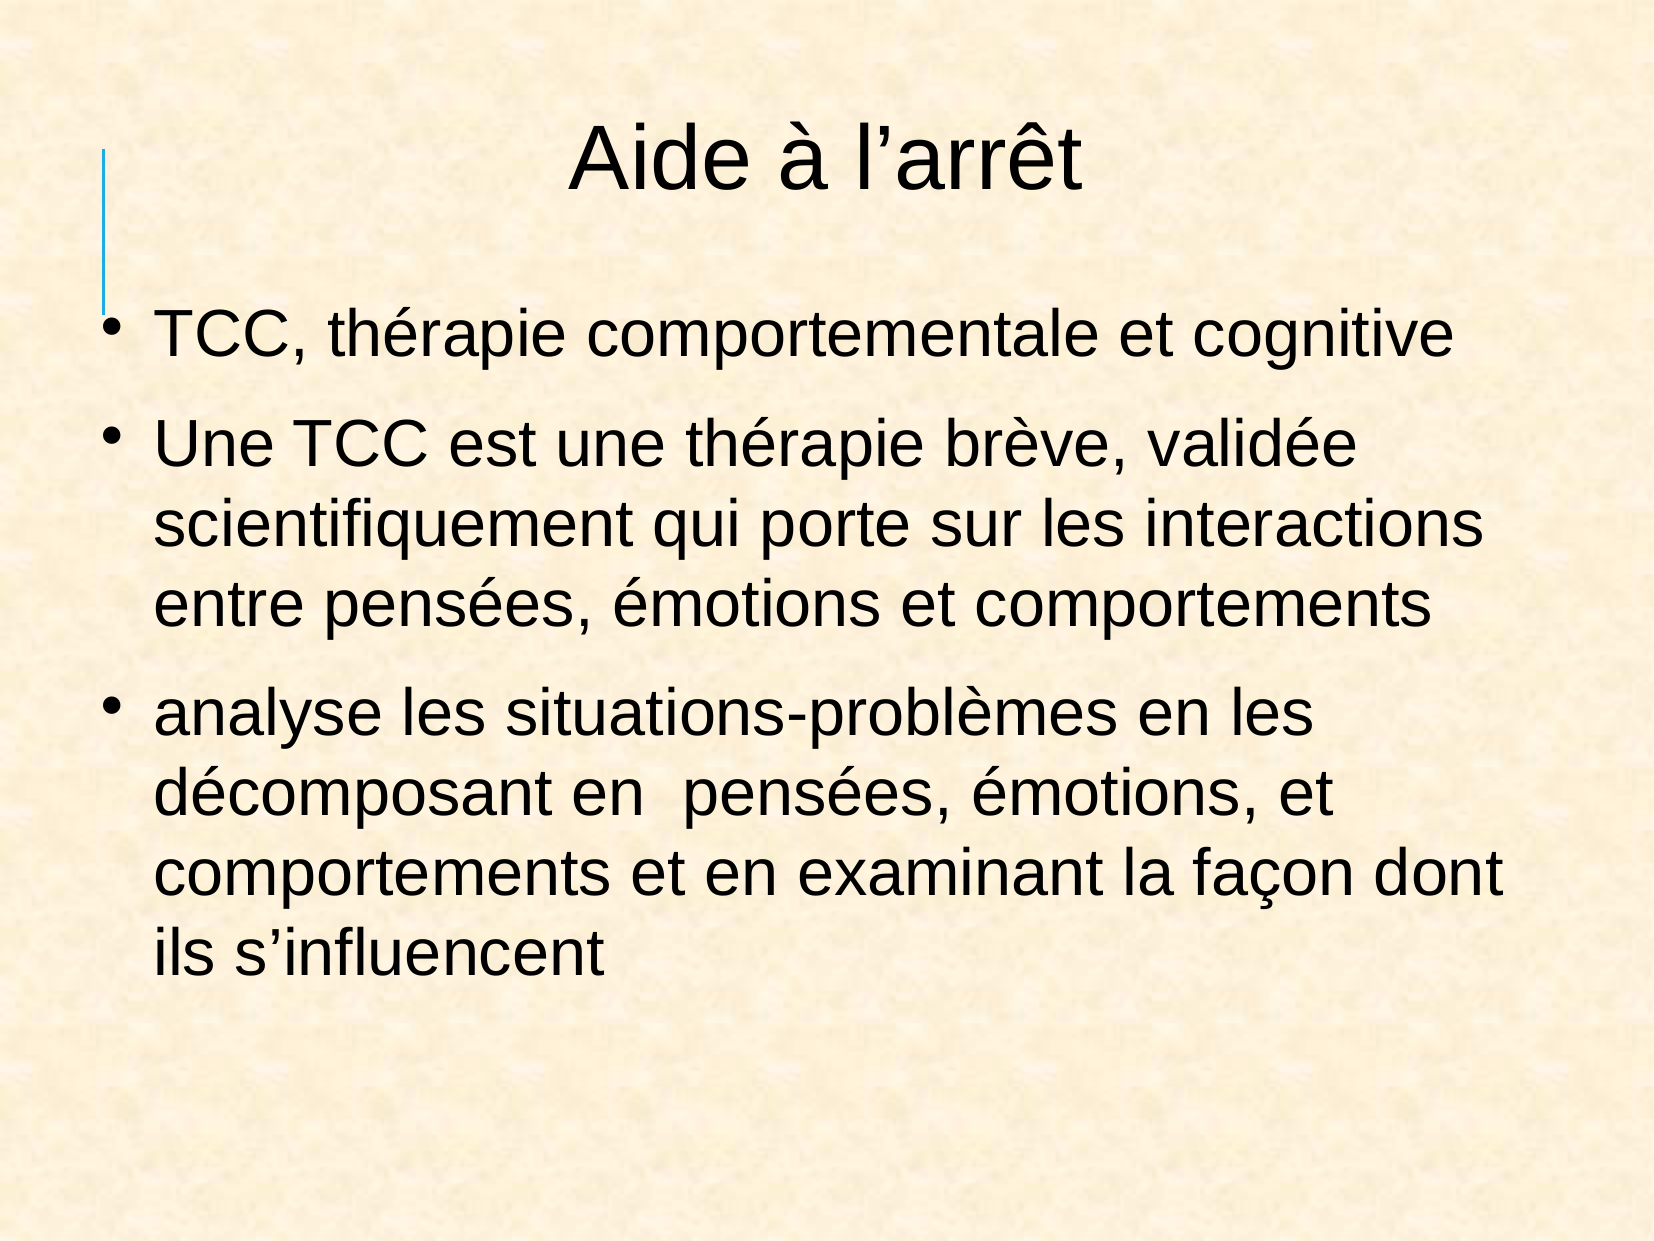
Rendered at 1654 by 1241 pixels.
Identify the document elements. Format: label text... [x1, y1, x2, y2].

text_box Aide à l’arrêt [82, 49, 1571, 257]
picture [0, 0, 1654, 1241]
text_box TCC, thérapie comportementale et cognitive Une TCC est une thérapie brève, validée scientifiquement qui porte sur les interactions entre pensées, émotions et comportements analyse les situations-problèmes en les décomposant en pensées, émotions, et comportements et en examinant la façon dont ils s’influencent [82, 290, 1571, 1010]
